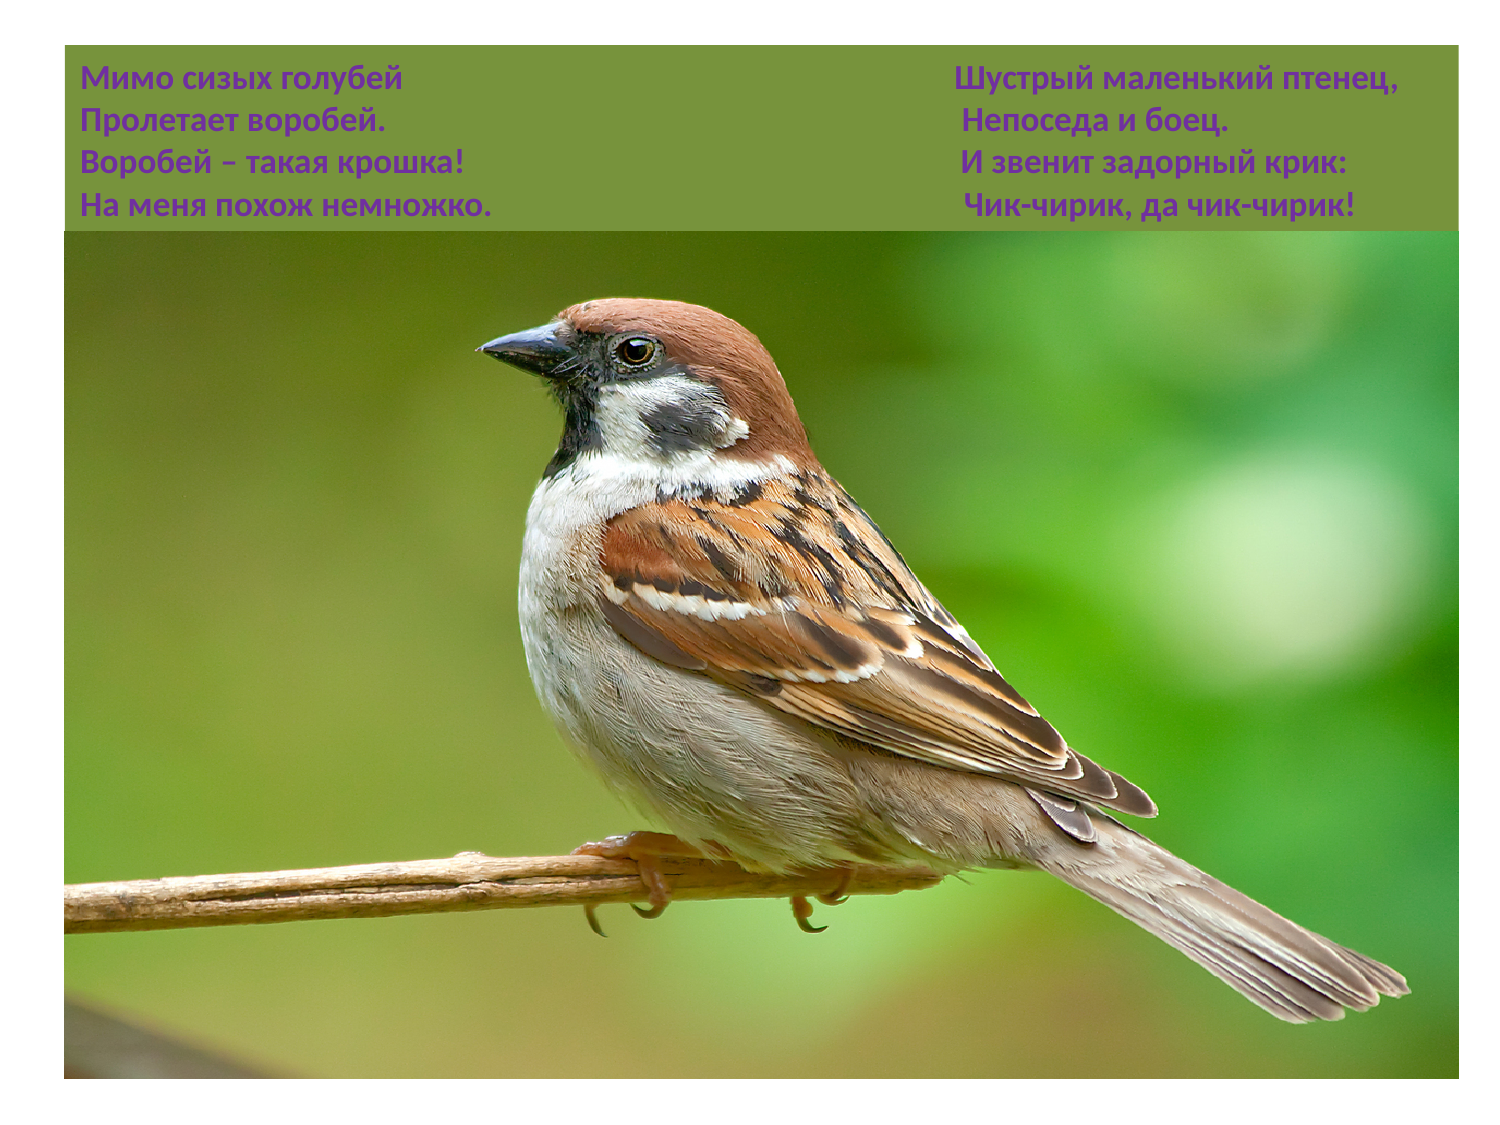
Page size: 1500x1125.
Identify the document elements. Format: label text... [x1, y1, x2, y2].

title Мимо сизых голубей Шустрый маленький птенец, Пролетает воробей. Непоседа и боец. Воробей – такая крошка! И звенит задорный крик: На меня похож немножко. Чик-чирик, да чик-чирик! [64, 45, 1459, 231]
picture [64, 231, 1459, 1079]
